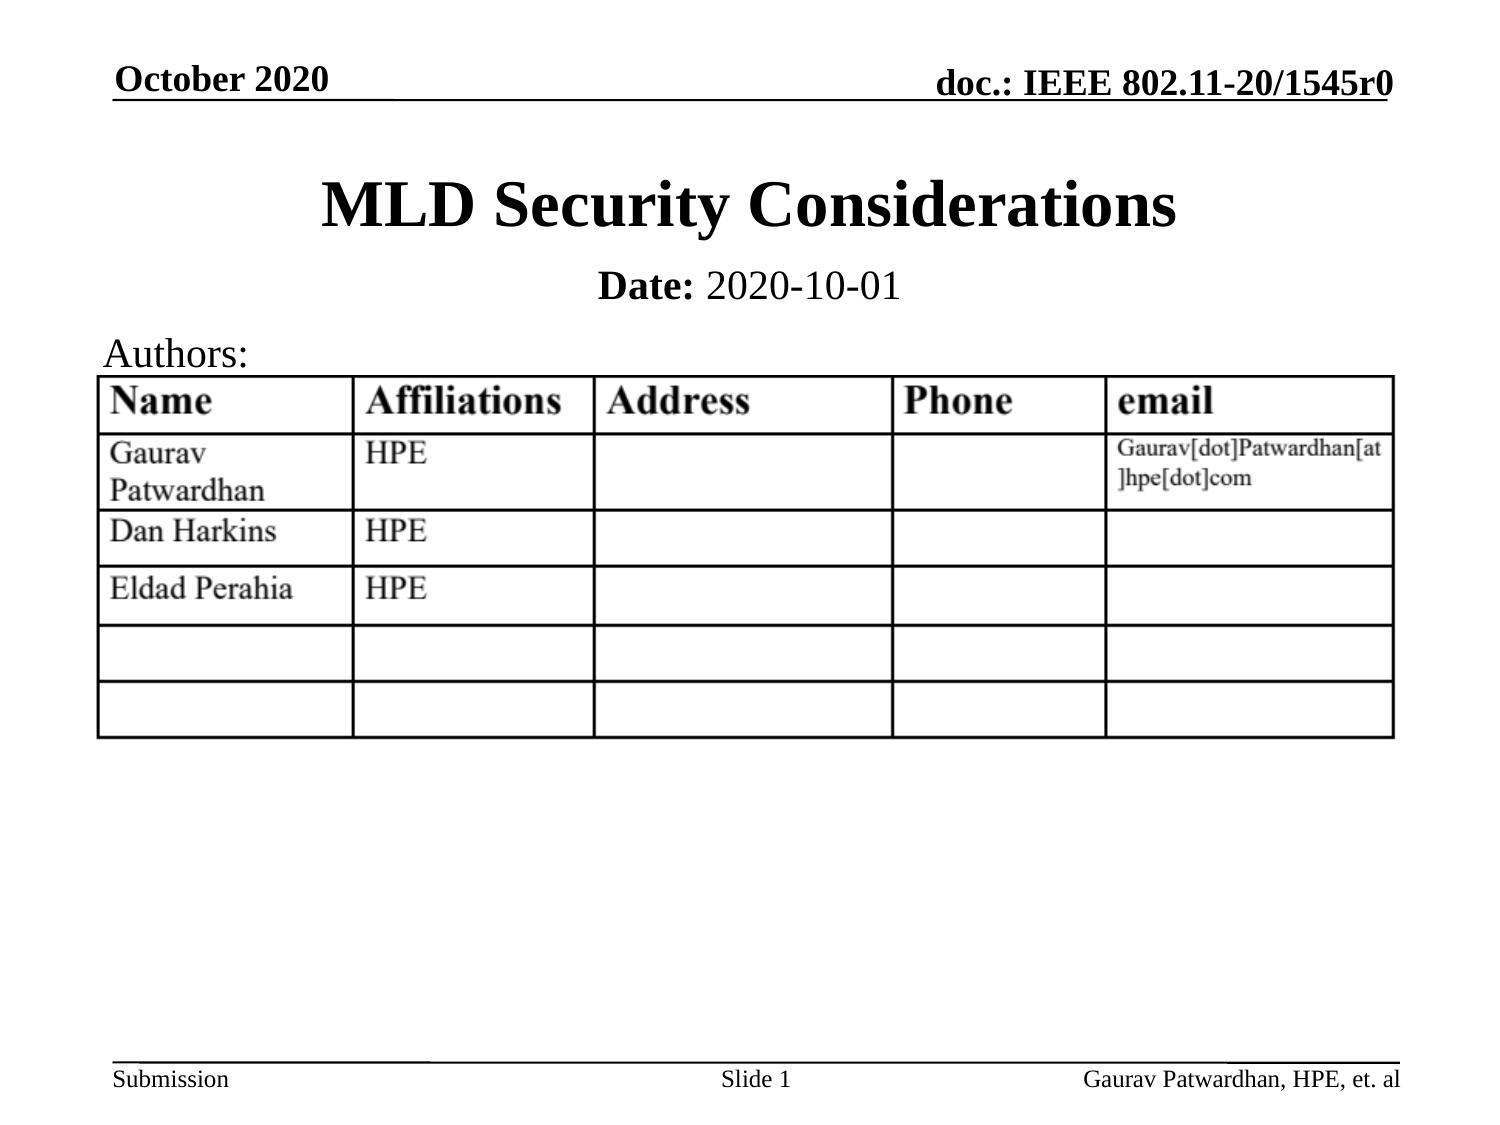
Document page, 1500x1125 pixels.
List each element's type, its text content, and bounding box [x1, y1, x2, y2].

footer Gaurav Patwardhan, HPE, et. al [902, 1061, 1402, 1093]
text_box Authors: [87, 318, 325, 373]
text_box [83, 375, 1422, 783]
title MLD Security Considerations [112, 112, 1388, 249]
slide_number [114, 54, 493, 100]
list Date: 2020-10-01 [112, 249, 1388, 316]
slide_number Slide 1 [712, 1061, 800, 1123]
